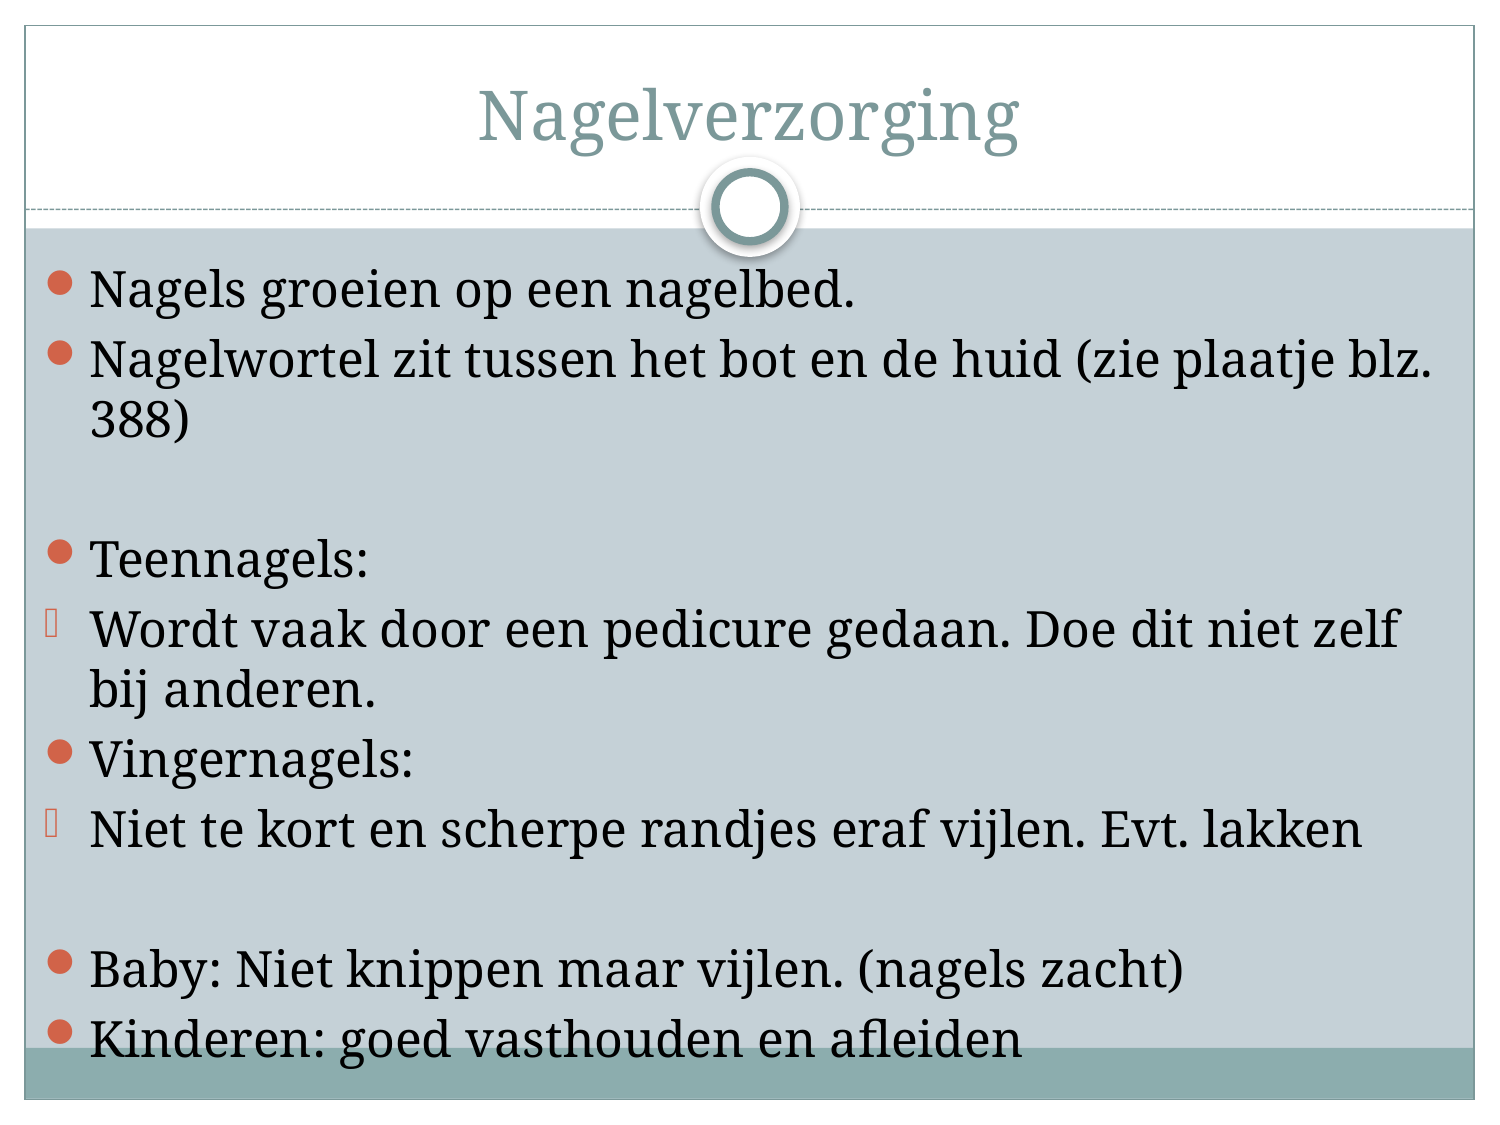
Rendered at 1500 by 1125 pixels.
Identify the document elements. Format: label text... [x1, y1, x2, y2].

list Nagels groeien op een nagelbed. Nagelwortel zit tussen het bot en de huid (zie plaatje blz. 388) Teennagels: Wordt vaak door een pedicure gedaan. Doe dit niet zelf bij anderen. Vingernagels: Niet te kort en scherpe randjes eraf vijlen. Evt. lakken Baby: Niet knippen maar vijlen. (nagels zacht) Kinderen: goed vasthouden en afleiden [29, 250, 1471, 1047]
title Nagelverzorging [49, 37, 1450, 162]
